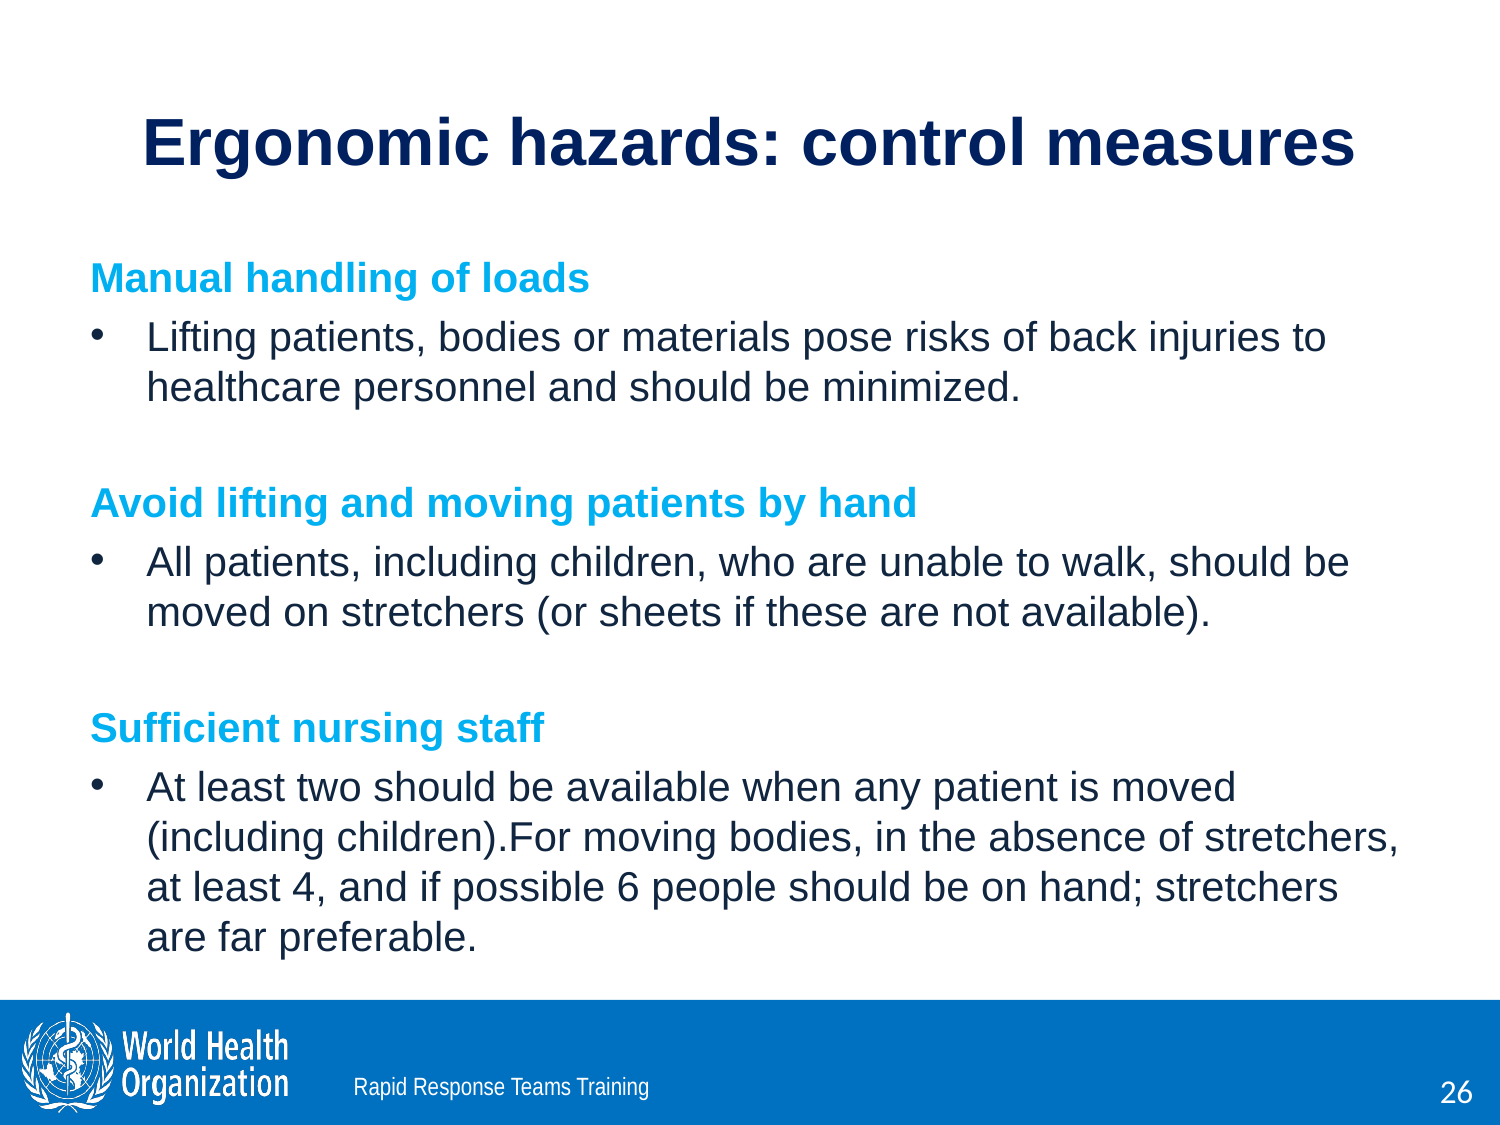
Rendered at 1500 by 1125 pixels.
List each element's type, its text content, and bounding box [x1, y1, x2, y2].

picture [21, 1012, 288, 1113]
list Manual handling of loads Lifting patients, bodies or materials pose risks of back injuries to healthcare personnel and should be minimized. Avoid lifting and moving patients by hand All patients, including children, who are unable to walk, should be moved on stretchers (or sheets if these are not available). Sufficient nursing staff At least two should be available when any patient is moved (including children).For moving bodies, in the absence of stretchers, at least 4, and if possible 6 people should be on hand; stretchers are far preferable. [75, 243, 1425, 898]
title Ergonomic hazards: control measures [75, 45, 1425, 233]
